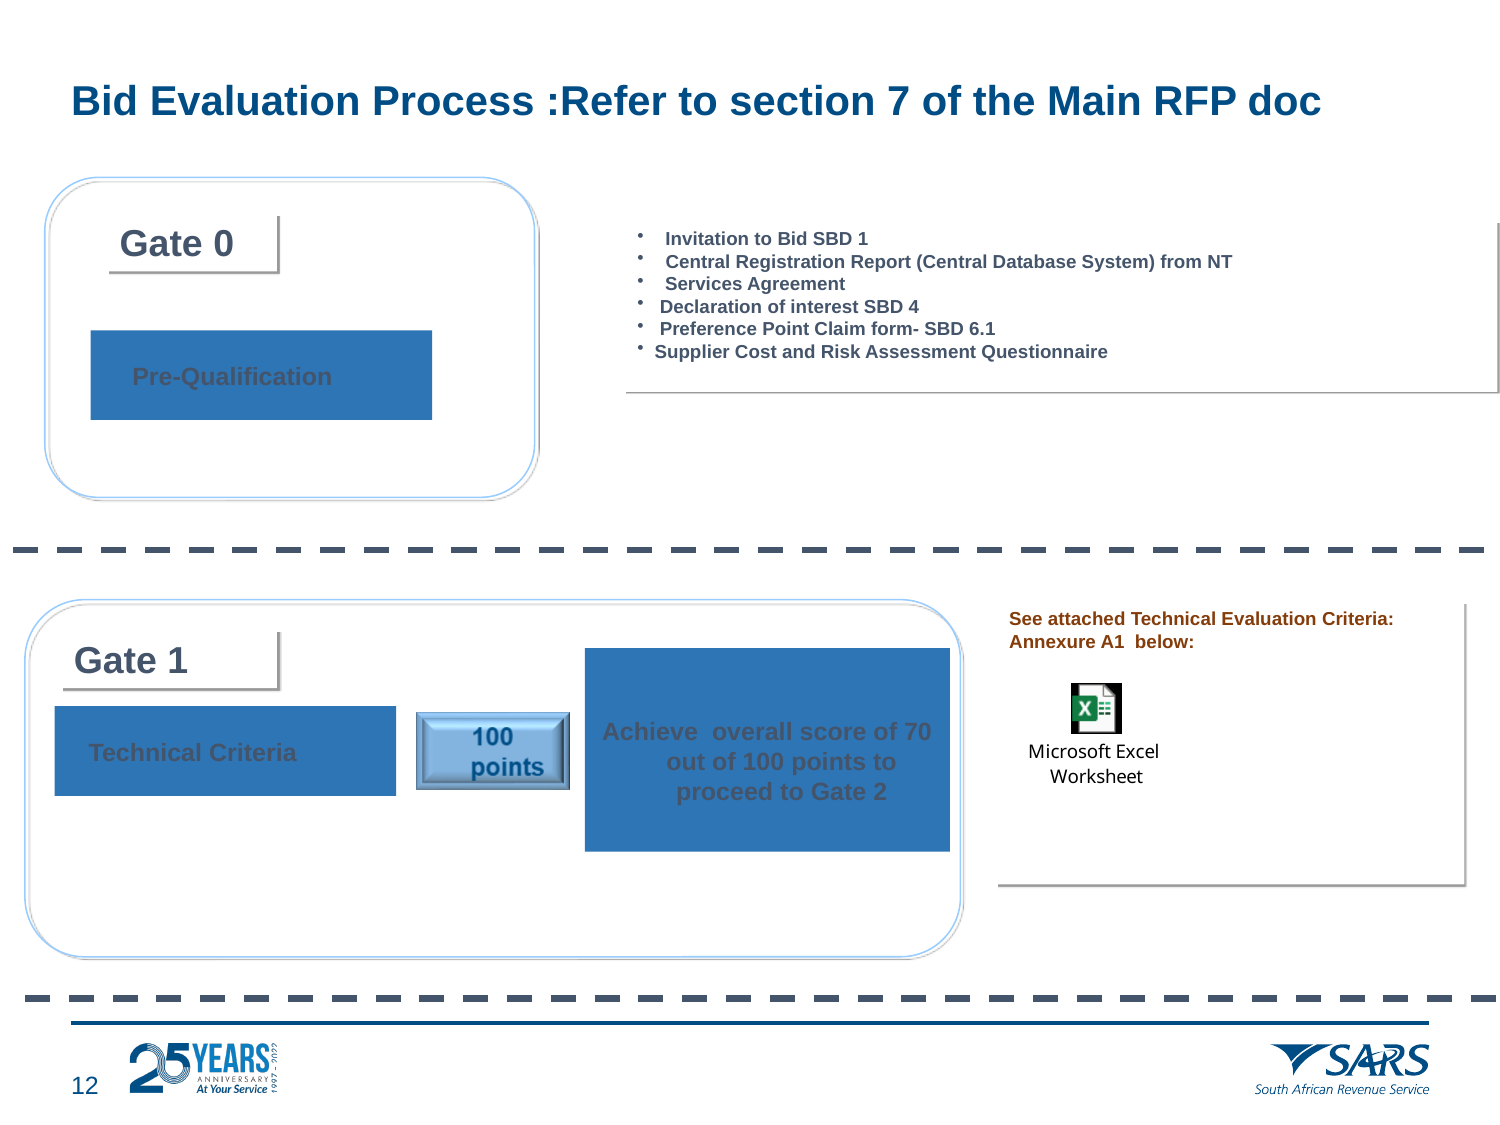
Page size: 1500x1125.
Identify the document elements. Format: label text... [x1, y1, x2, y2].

text_box See attached Technical Evaluation Criteria: Annexure A1 below: [994, 599, 1465, 885]
text_box [24, 599, 961, 957]
title Bid Evaluation Process :Refer to section 7 of the Main RFP doc [56, 72, 1350, 160]
text_box [44, 177, 535, 498]
picture [414, 710, 572, 796]
text_box Achieve overall score of 70 out of 100 points to proceed to Gate 2 [584, 648, 950, 852]
text_box Gate 0 [104, 211, 277, 272]
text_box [1021, 683, 1172, 814]
text_box Technical Criteria [54, 706, 397, 796]
slide_number 11 [56, 1054, 394, 1115]
text_box Gate 1 [58, 628, 277, 689]
text_box Invitation to Bid SBD 1 Central Registration Report (Central Database System) from NT Services Agreement Declaration of interest SBD 4 Preference Point Claim form- SBD 6.1 Supplier Cost and Risk Assessment Questionnaire [622, 219, 1498, 392]
